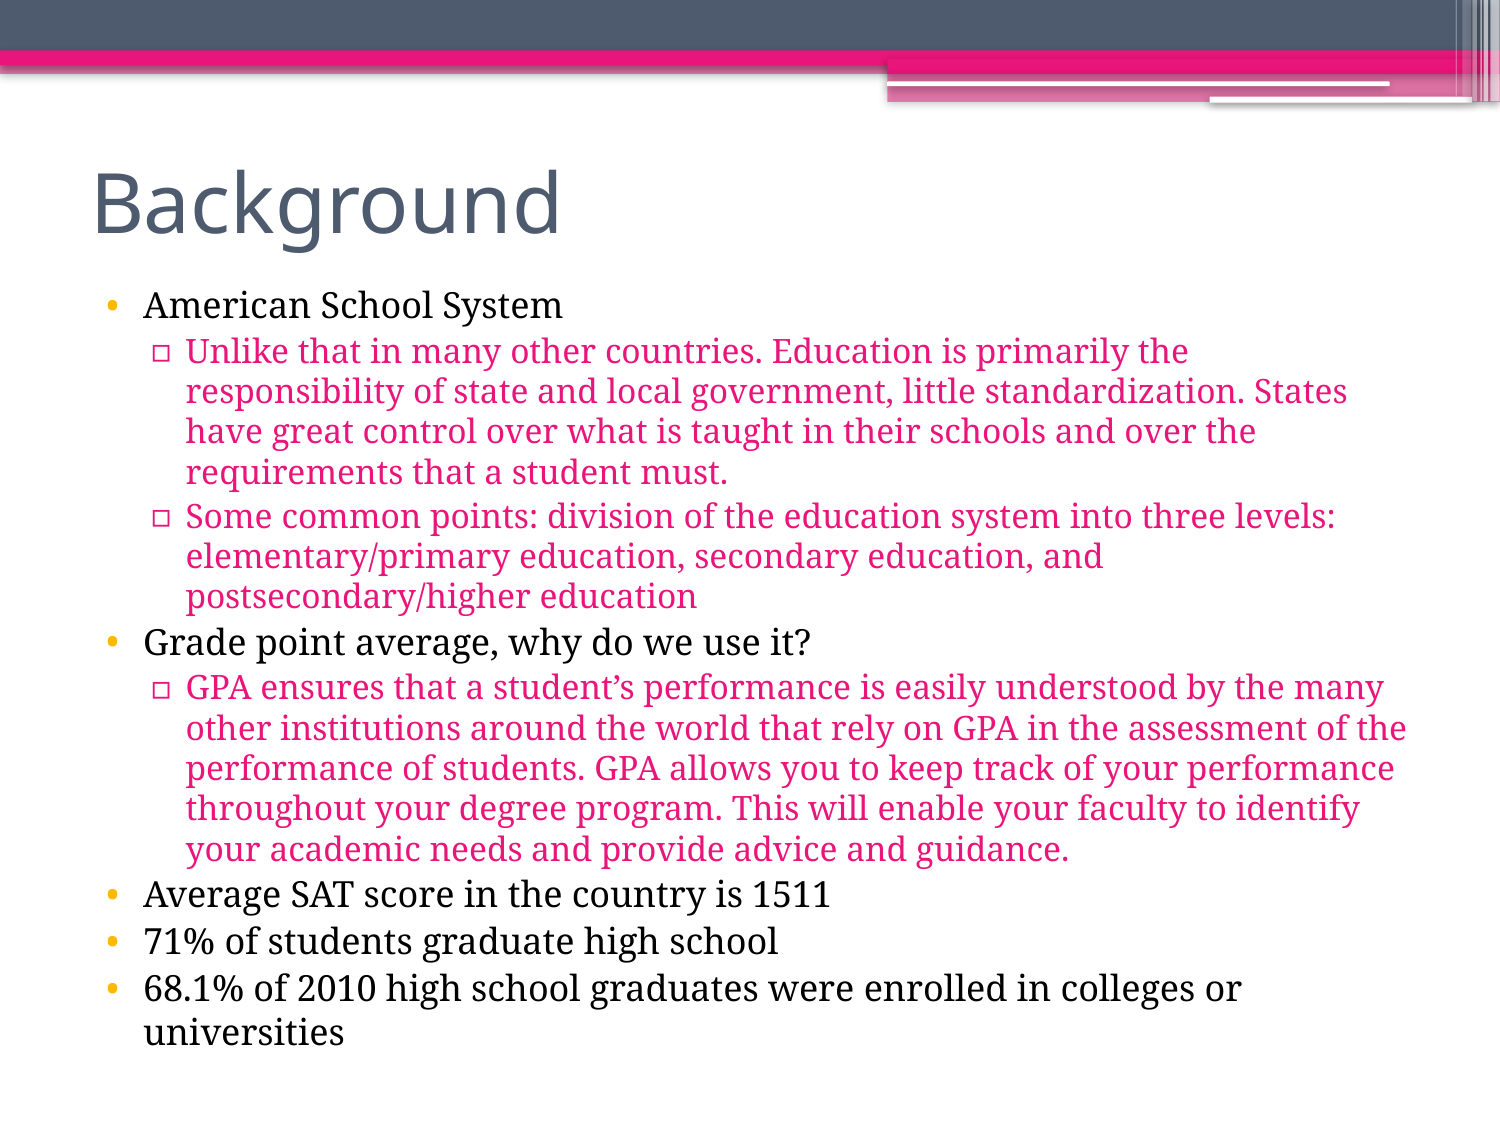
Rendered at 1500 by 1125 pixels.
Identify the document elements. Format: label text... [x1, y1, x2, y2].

title Background [74, 112, 1426, 274]
list American School System Unlike that in many other countries. Education is primarily the responsibility of state and local government, little standardization. States have great control over what is taught in their schools and over the requirements that a student must. Some common points: division of the education system into three levels: elementary/primary education, secondary education, and postsecondary/higher education Grade point average, why do we use it? GPA ensures that a student’s performance is easily understood by the many other institutions around the world that rely on GPA in the assessment of the performance of students. GPA allows you to keep track of your performance throughout your degree program. This will enable your faculty to identify your academic needs and provide advice and guidance. Average SAT score in the country is 1511 71% of students graduate high school 68.1% of 2010 high school graduates were enrolled in colleges or universities [74, 274, 1426, 1063]
